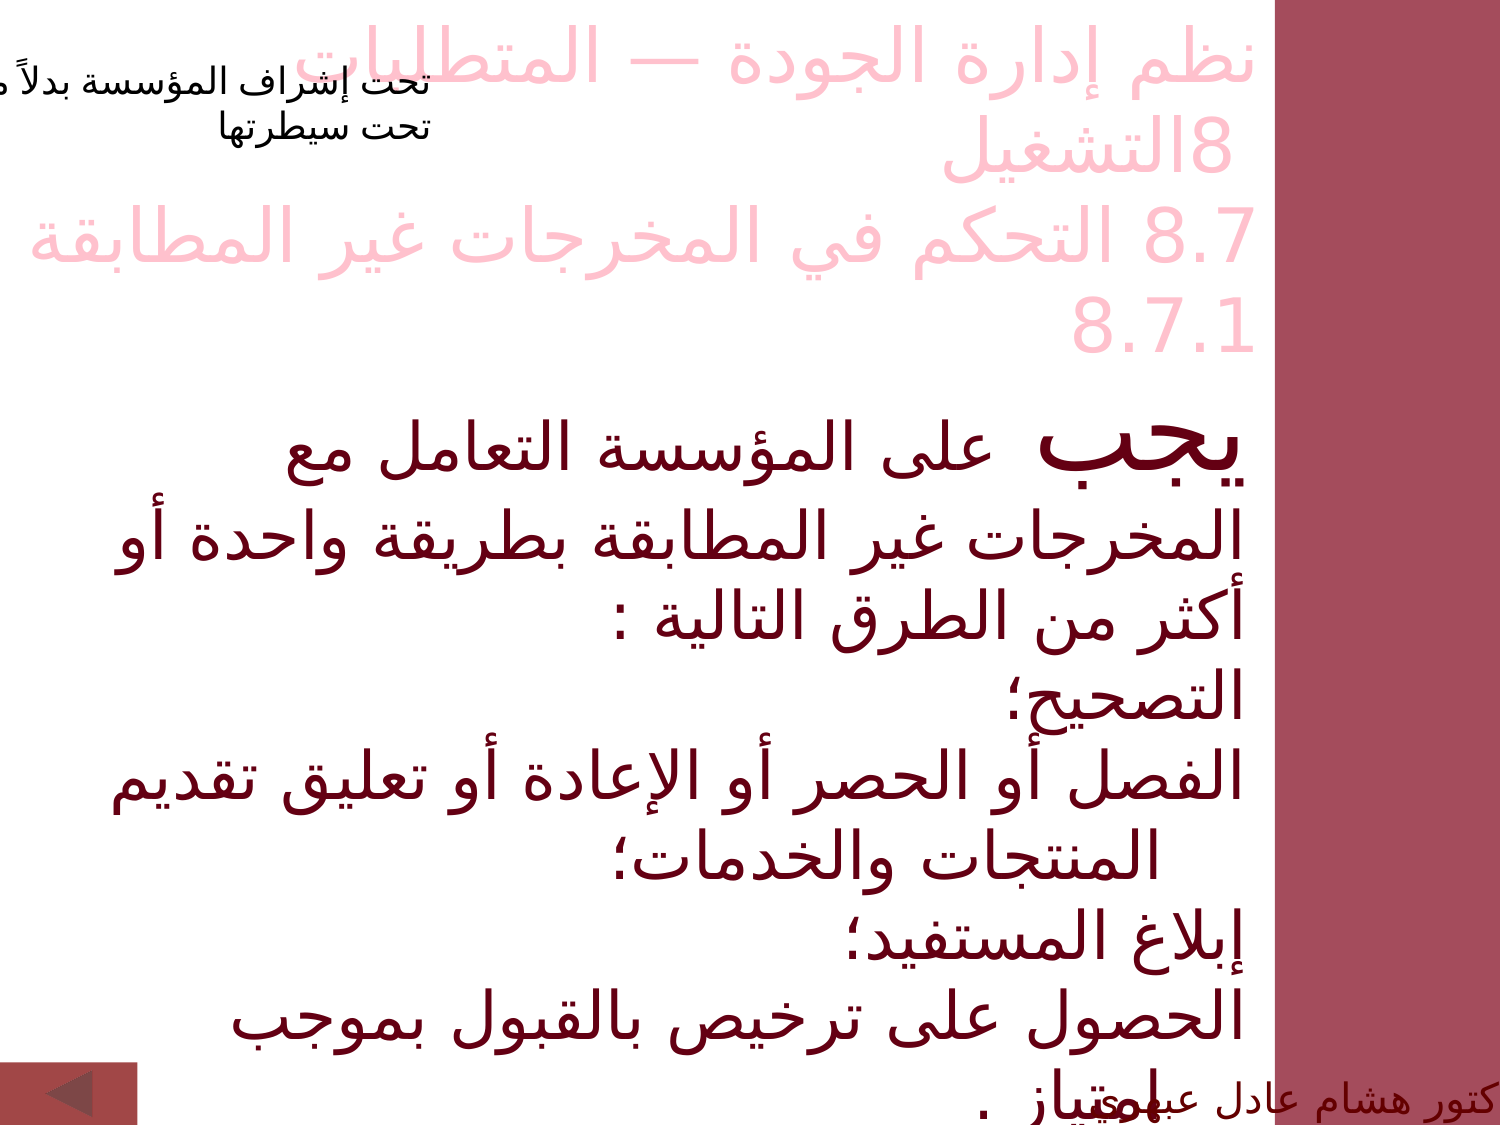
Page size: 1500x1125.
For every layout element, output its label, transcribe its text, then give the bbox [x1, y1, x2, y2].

text_box الدكتور هشام عادل عبهري [1073, 1064, 1500, 1125]
text_box تحت إشراف المؤسسة بدلاً من تحت سيطرتها [0, 49, 447, 155]
text_box [1273, 0, 1500, 1064]
text_box يجب على المؤسسة التعامل مع المخرجات غير المطابقة بطريقة واحدة أو أكثر من الطرق التالية : التصحيح؛ الفصل أو الحصر أو الإعادة أو تعليق تقديم المنتجات والخدمات؛ إبلاغ المستفيد؛ الحصول على ترخيص بالقبول بموجب امتياز . يجب التحقق من المطابقة للمتطلبات في حالة تصحيح المخرجات غير المطابقة للمواصفات. [12, 350, 1263, 1125]
text_box [0, 1060, 140, 1125]
text_box نظم إدارة الجودة — المتطلبات 8التشغيل 8.7 التحكم في المخرجات غير المطابقة 8.7.1 [0, 0, 1275, 375]
